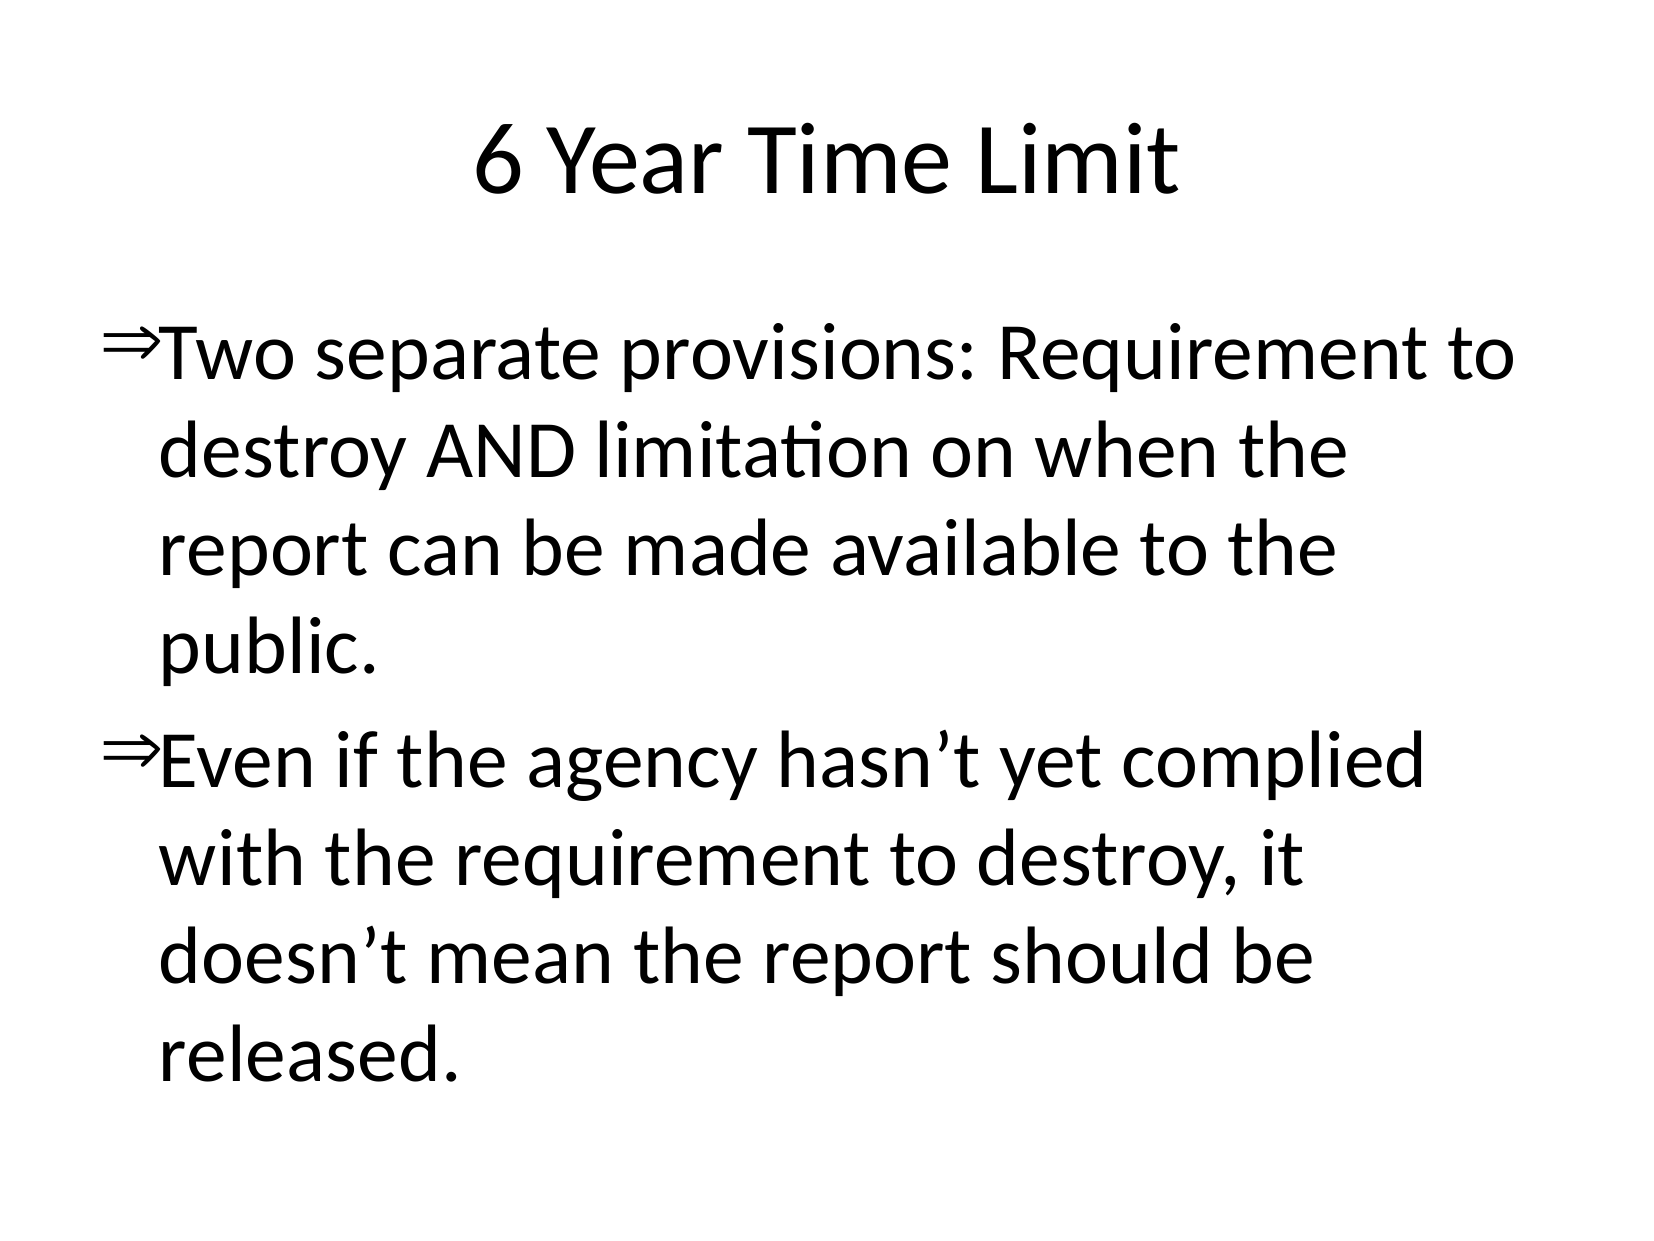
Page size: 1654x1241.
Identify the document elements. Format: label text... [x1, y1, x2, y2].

title 6 Year Time Limit [82, 49, 1571, 257]
list Two separate provisions: Requirement to destroy AND limitation on when the report can be made available to the public. Even if the agency hasn’t yet complied with the requirement to destroy, it doesn’t mean the report should be released. [82, 289, 1571, 1108]
